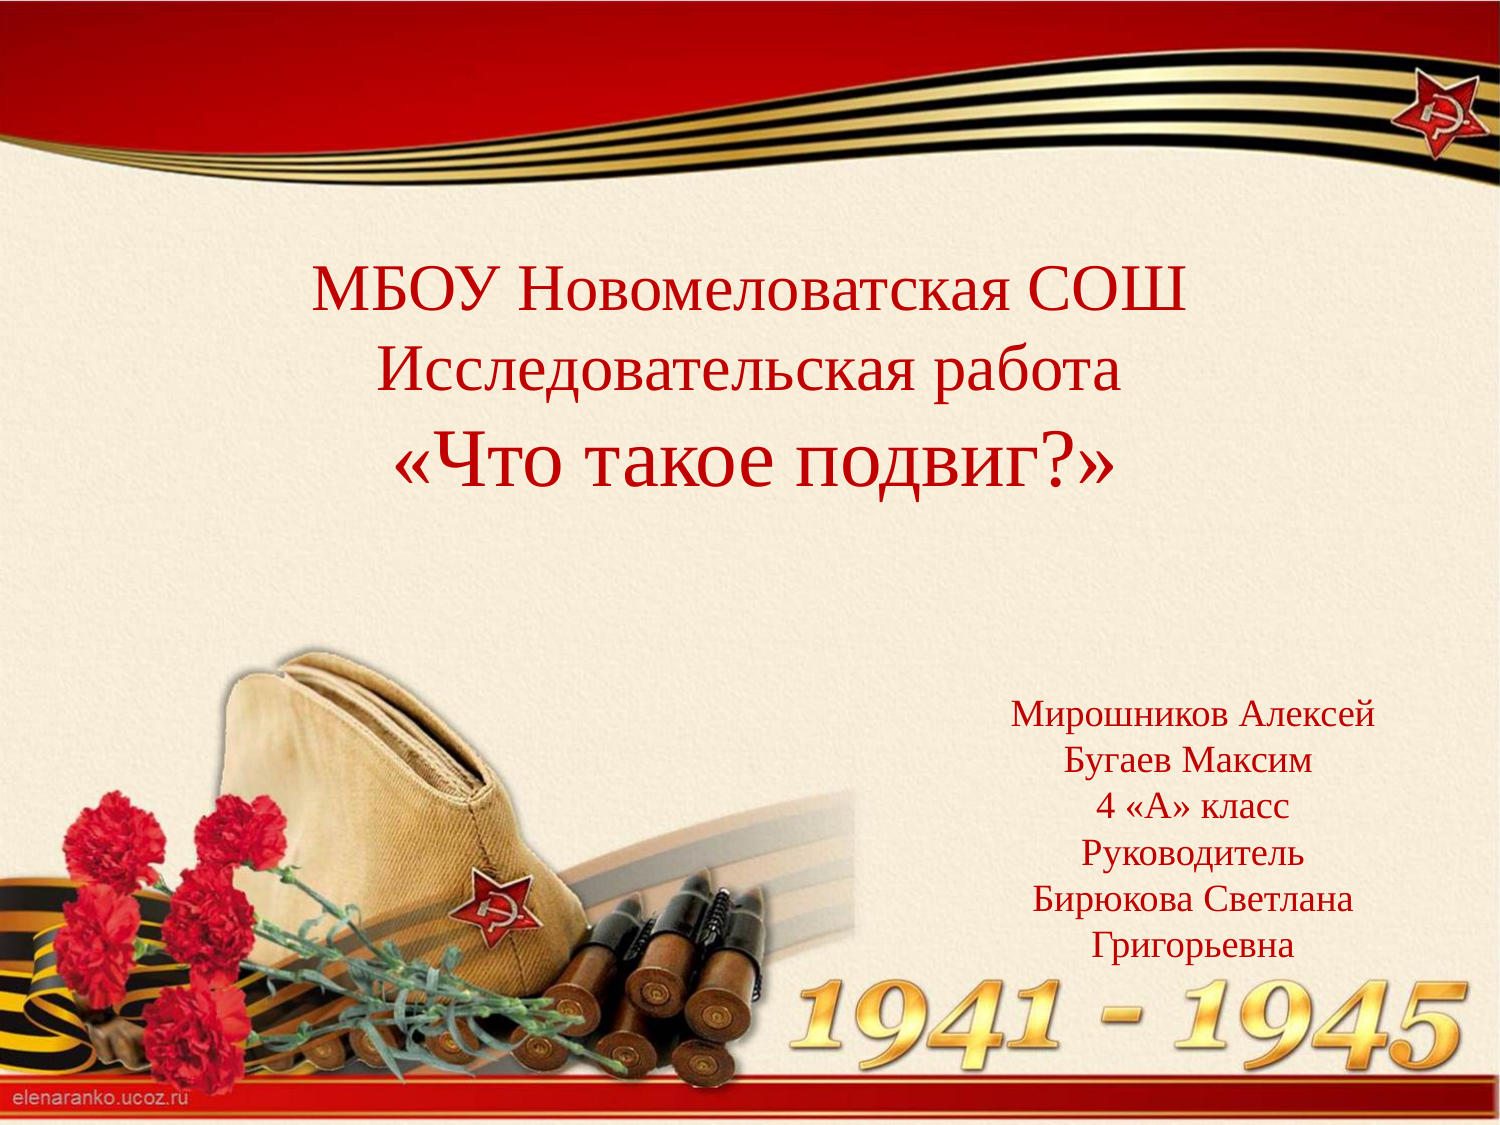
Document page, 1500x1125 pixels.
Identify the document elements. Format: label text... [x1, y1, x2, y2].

subtitle Мирошников Алексей Бугаев Максим 4 «А» класс Руководитель Бирюкова Светлана Григорьевна [915, 680, 1471, 976]
title МБОУ Новомеловатская СОШ Исследовательская работа «Что такое подвиг?» [41, 172, 1459, 575]
picture [0, 0, 1500, 1125]
